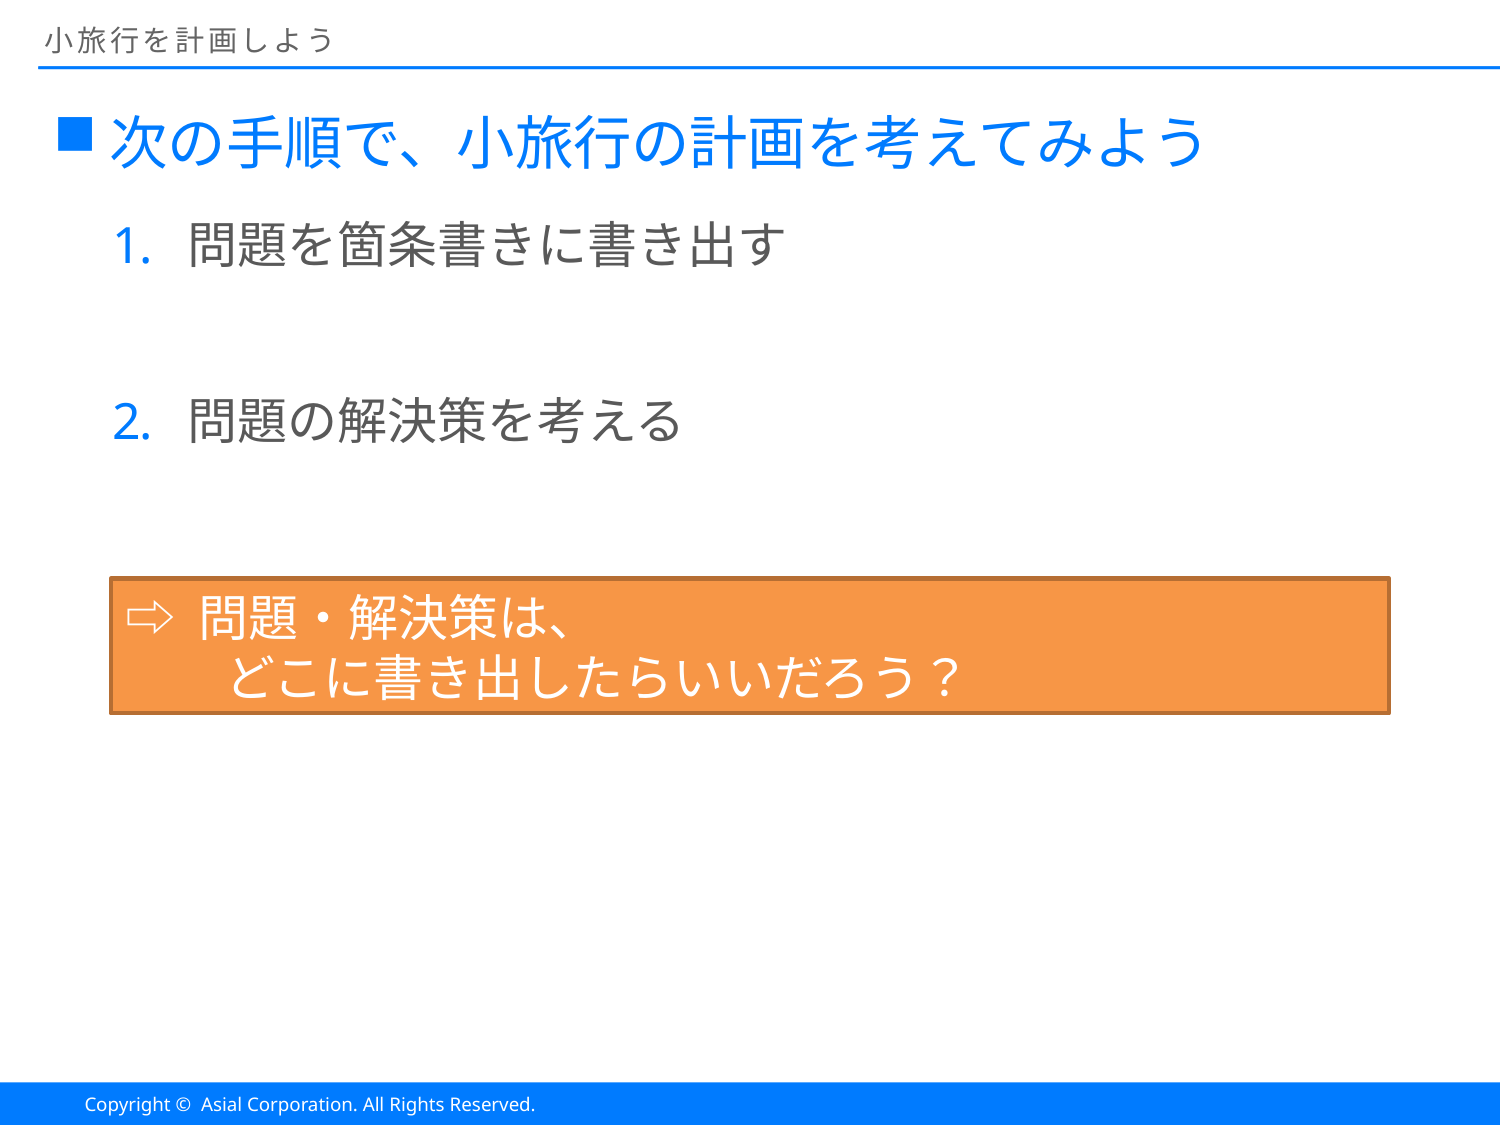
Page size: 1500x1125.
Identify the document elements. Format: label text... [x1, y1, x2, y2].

title 小旅行を計画しよう [29, 7, 1223, 72]
list 次の手順で、小旅行の計画を考えてみよう 問題を箇条書きに書き出す 問題の解決策を考える [38, 84, 1459, 988]
text_box ⇨ 問題・解決策は、 どこに書き出したらいいだろう？ [109, 576, 1391, 715]
